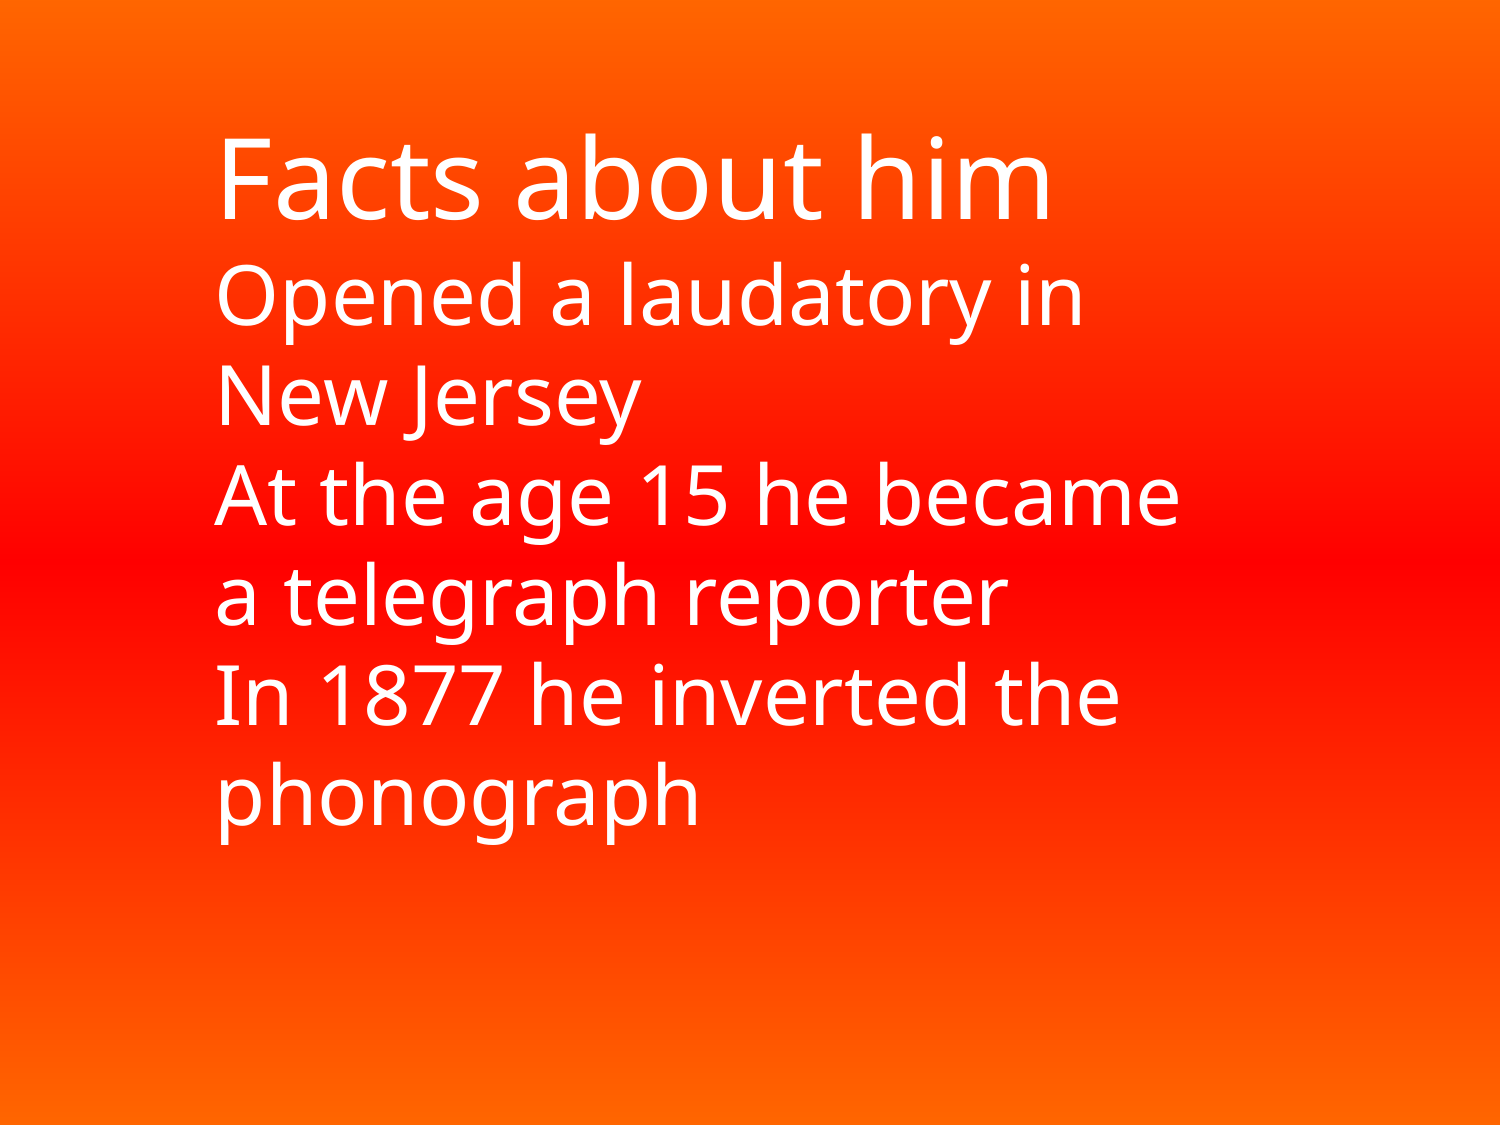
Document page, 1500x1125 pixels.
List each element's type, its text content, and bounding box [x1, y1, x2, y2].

text_box Facts about him Opened a laudatory in New Jersey At the age 15 he became a telegraph reporter In 1877 he inverted the phonograph [200, 99, 1200, 850]
